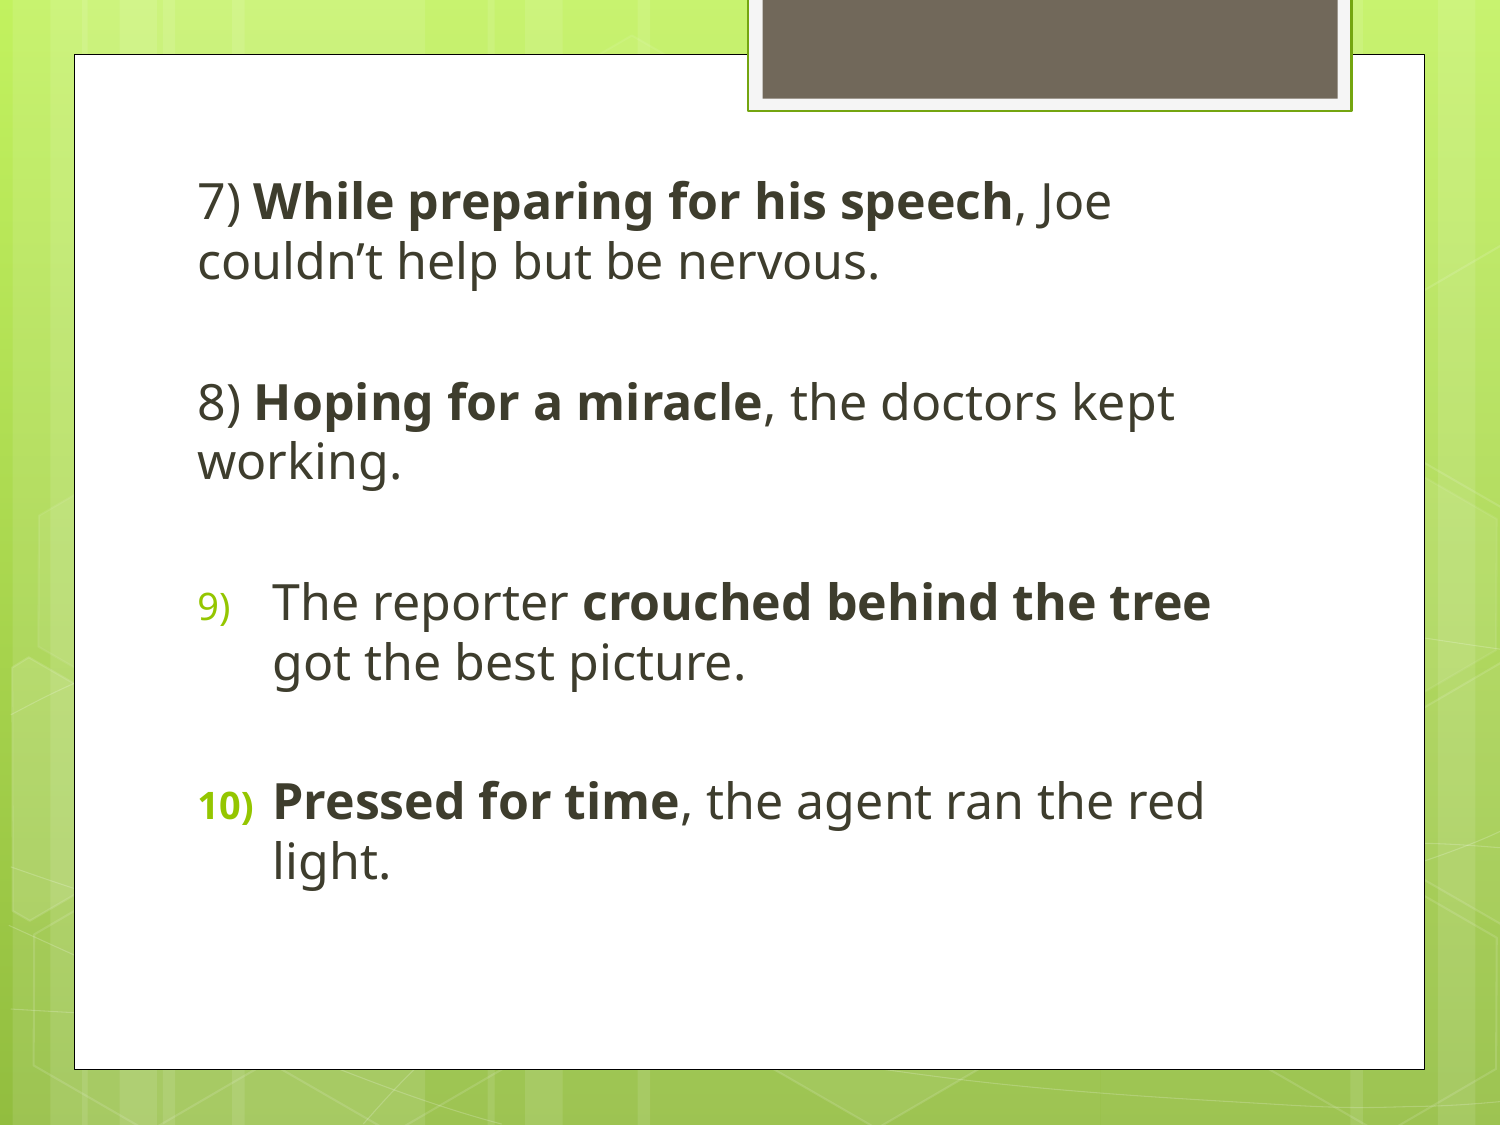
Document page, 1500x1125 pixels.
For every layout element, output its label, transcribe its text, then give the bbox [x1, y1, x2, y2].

list 7) While preparing for his speech, Joe couldn’t help but be nervous. 8) Hoping for a miracle, the doctors kept working. The reporter crouched behind the tree got the best picture. Pressed for time, the agent ran the red light. [171, 162, 1283, 957]
